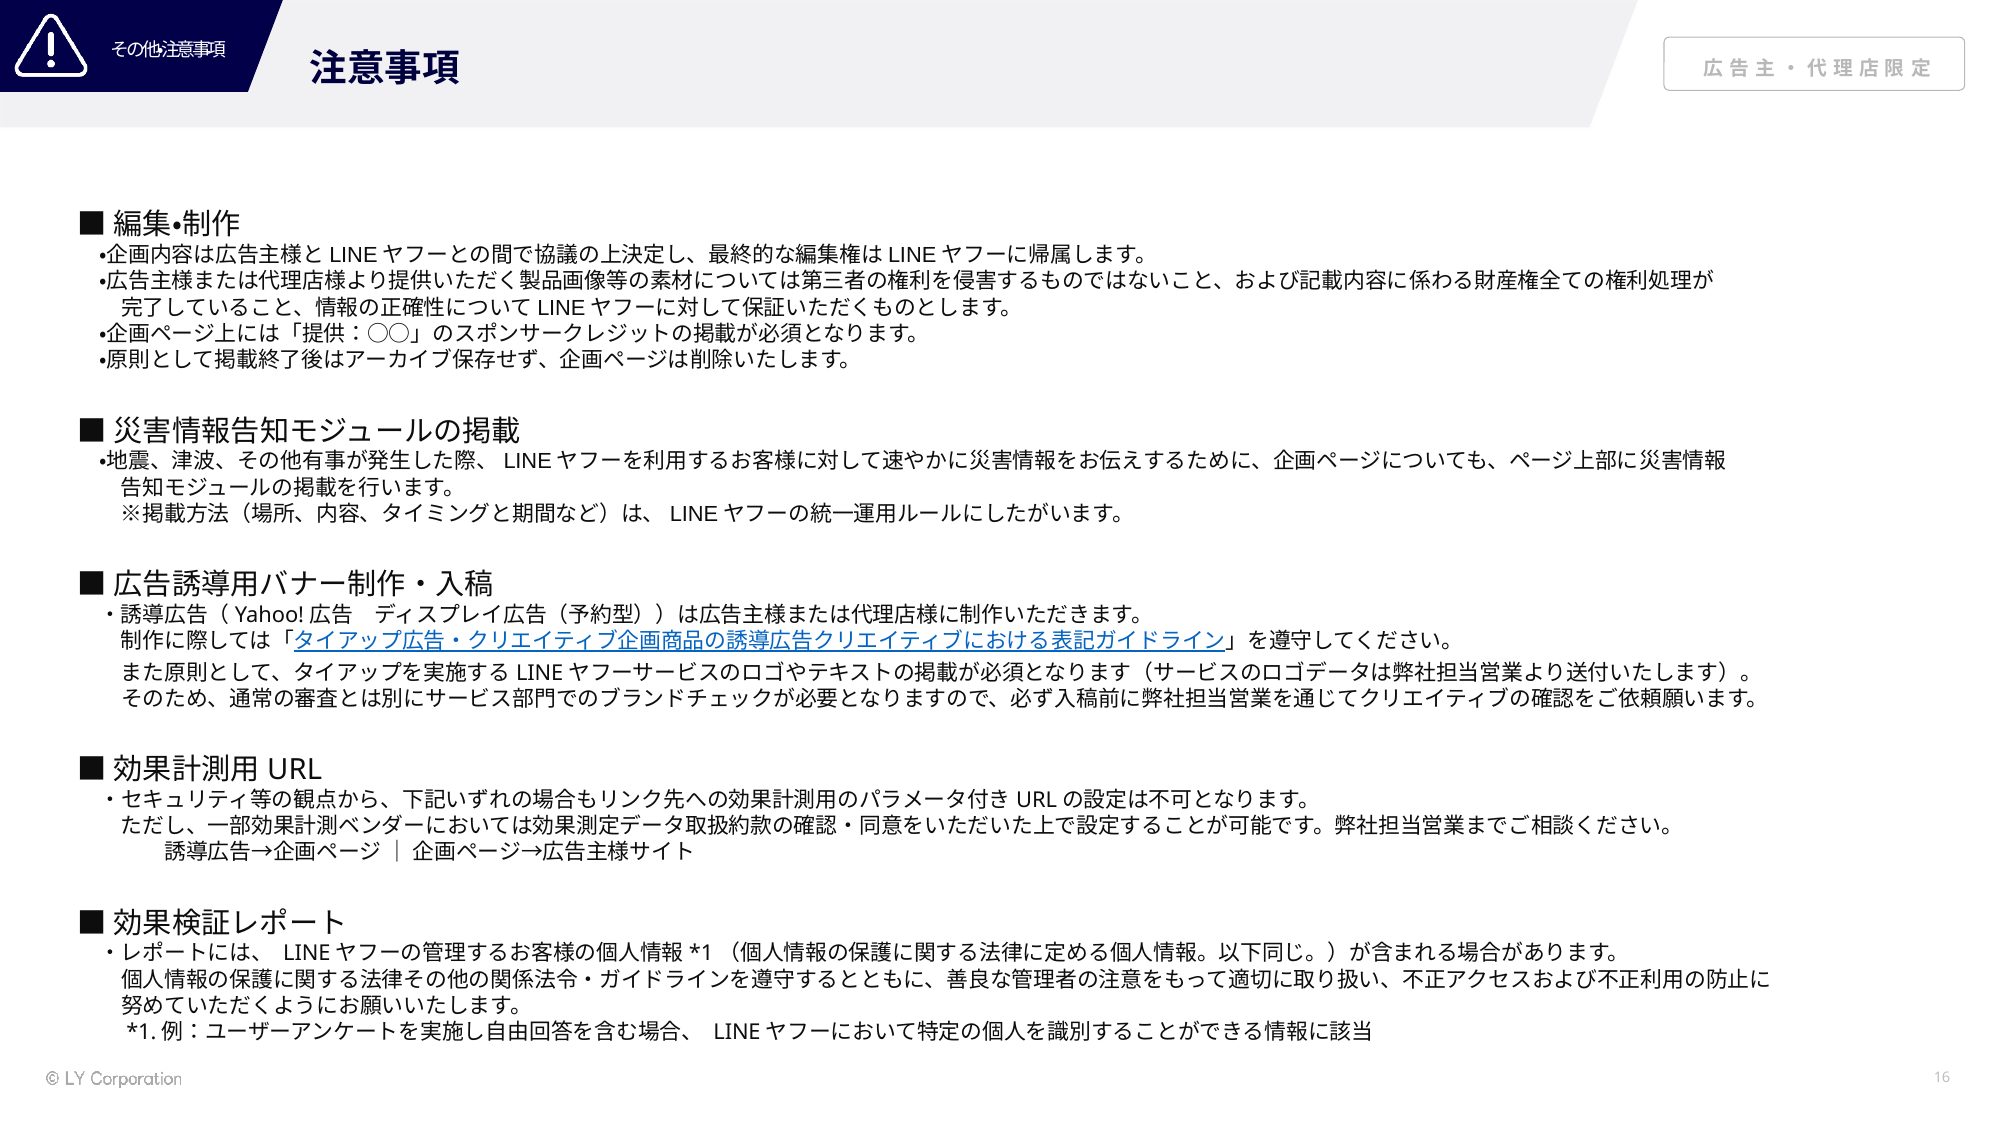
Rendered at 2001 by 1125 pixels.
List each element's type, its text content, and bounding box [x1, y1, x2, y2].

picture [46, 1071, 181, 1088]
list 注意事項 [309, 41, 1645, 97]
picture [9, 5, 92, 87]
list その他・注意事項 [97, 13, 240, 81]
text_box ■編集・制作 ・企画内容は広告主様とLINEヤフーとの間で協議の上決定し、最終的な編集権はLINEヤフーに帰属します。 ・広告主様または代理店様より提供いただく製品画像等の素材については第三者の権利を侵害するものではないこと、および記載内容に係わる財産権全ての権利処理が 完了していること、情報の正確性についてLINEヤフーに対して保証いただくものとします。 ・企画ページ上には「提供：○○」のスポンサークレジットの掲載が必須となります。 ・原則として掲載終了後はアーカイブ保存せず、企画ページは削除いたします。 ■災害情報告知モジュールの掲載 ・地震、津波、その他有事が発生した際、LINEヤフーを利用するお客様に対して速やかに災害情報をお伝えするために、企画ページについても、ページ上部に災害情報 告知モジュールの掲載を行います。 ※掲載方法（場所、内容、タイミングと期間など）は、LINEヤフーの統一運用ルールにしたがいます。 ■広告誘導用バナー制作・入稿 ・誘導広告（Yahoo!広告 ディスプレイ広告（予約型））は広告主様または代理店様に制作いただきます。 制作に際しては「タイアップ広告・クリエイティブ企画商品の誘導広告クリエイティブにおける表記ガイドライン」を遵守してください。 また原則として、タイアップを実施するLINEヤフーサービスのロゴやテキストの掲載が必須となります（サービスのロゴデータは弊社担当営業より送付いたします）。 そのため、通常の審査とは別にサービス部門でのブランドチェックが必要となりますので、必ず入稿前に弊社担当営業を通じてクリエイティブの確認をご依頼願います。 ■効果計測用URL ・セキュリティ等の観点から、下記いずれの場合もリンク先への効果計測用のパラメータ付きURLの設定は不可となります。 ただし、一部効果計測ベンダーにおいては効果測定データ取扱約款の確認・同意をいただいた上で設定することが可能です。弊社担当営業までご相談ください。 誘導広告→企画ページ ｜ 企画ページ→広告主様サイト ■効果検証レポート ・レポートには、 LINEヤフーの管理するお客様の個人情報*1（個人情報の保護に関する法律に定める個人情報。以下同じ。）が含まれる場合があります。 個人情報の保護に関する法律その他の関係法令・ガイドラインを遵守するとともに、善良な管理者の注意をもって適切に取り扱い、不正アクセスおよび不正利用の防止に 努めていただくようにお願いいたします。 *1.例：ユーザーアンケートを実施し自由回答を含む場合、 LINEヤフーにおいて特定の個人を識別することができる情報に該当 [62, 198, 1922, 1065]
